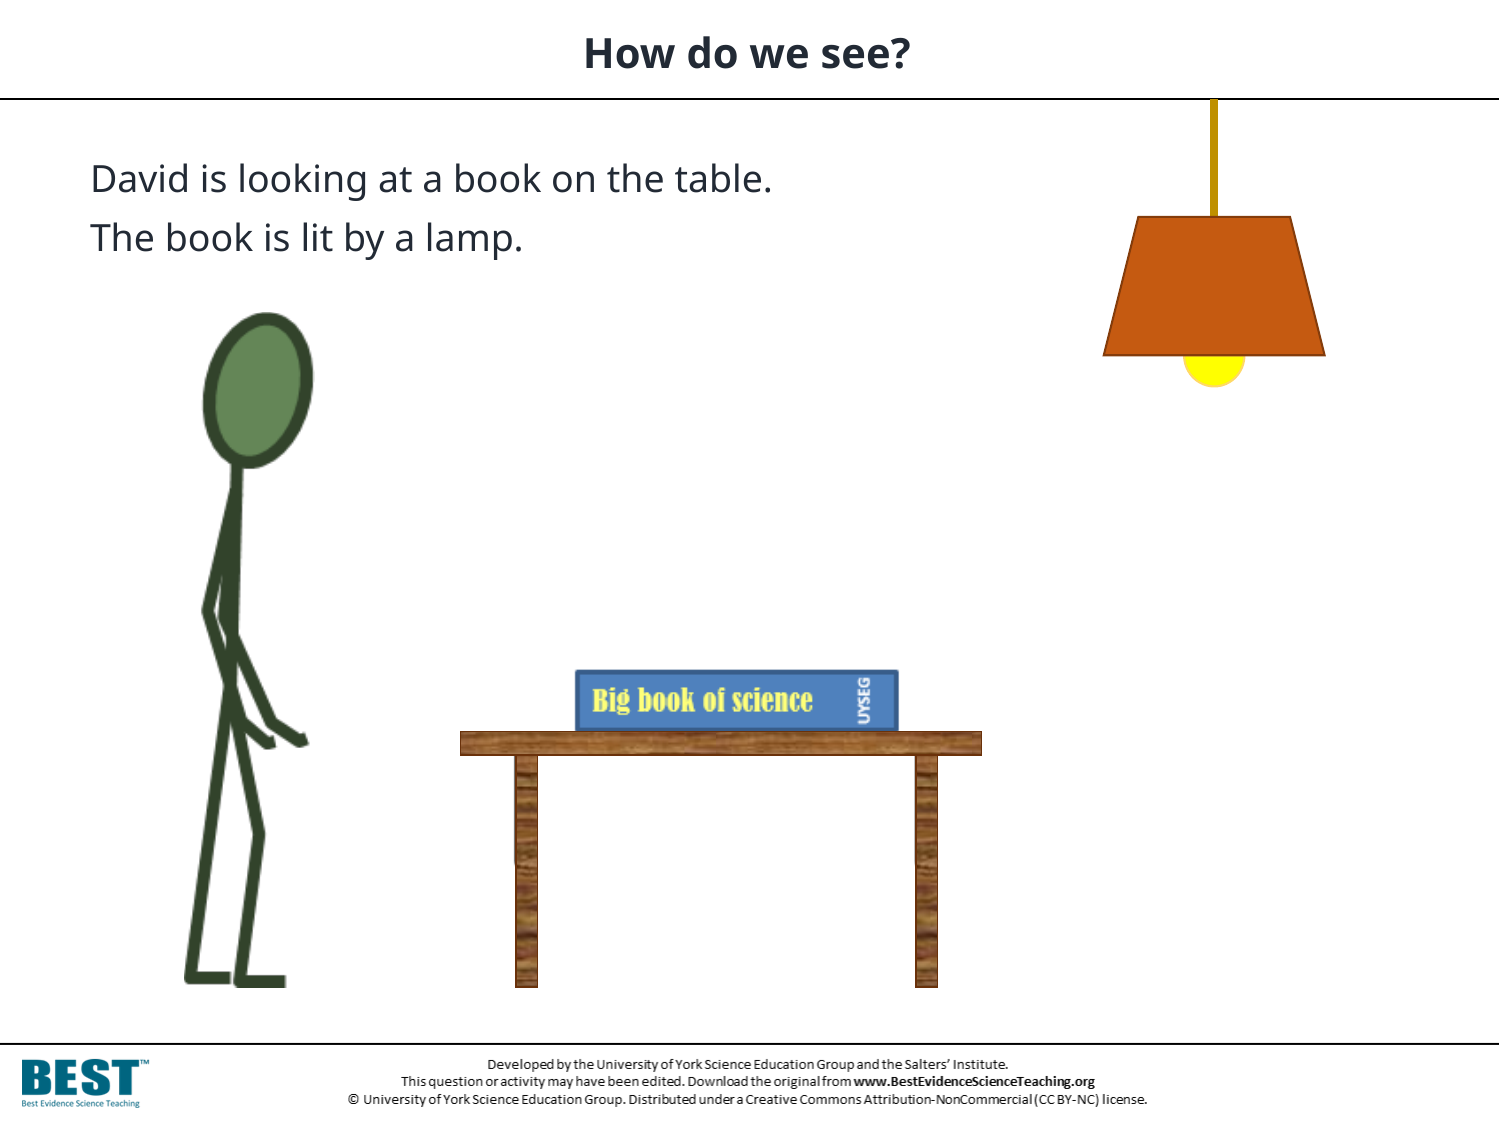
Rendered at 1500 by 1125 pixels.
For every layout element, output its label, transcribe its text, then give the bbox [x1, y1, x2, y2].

text_box How do we see? [23, 4, 1471, 98]
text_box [184, 98, 1325, 988]
picture [0, 98, 1500, 1118]
